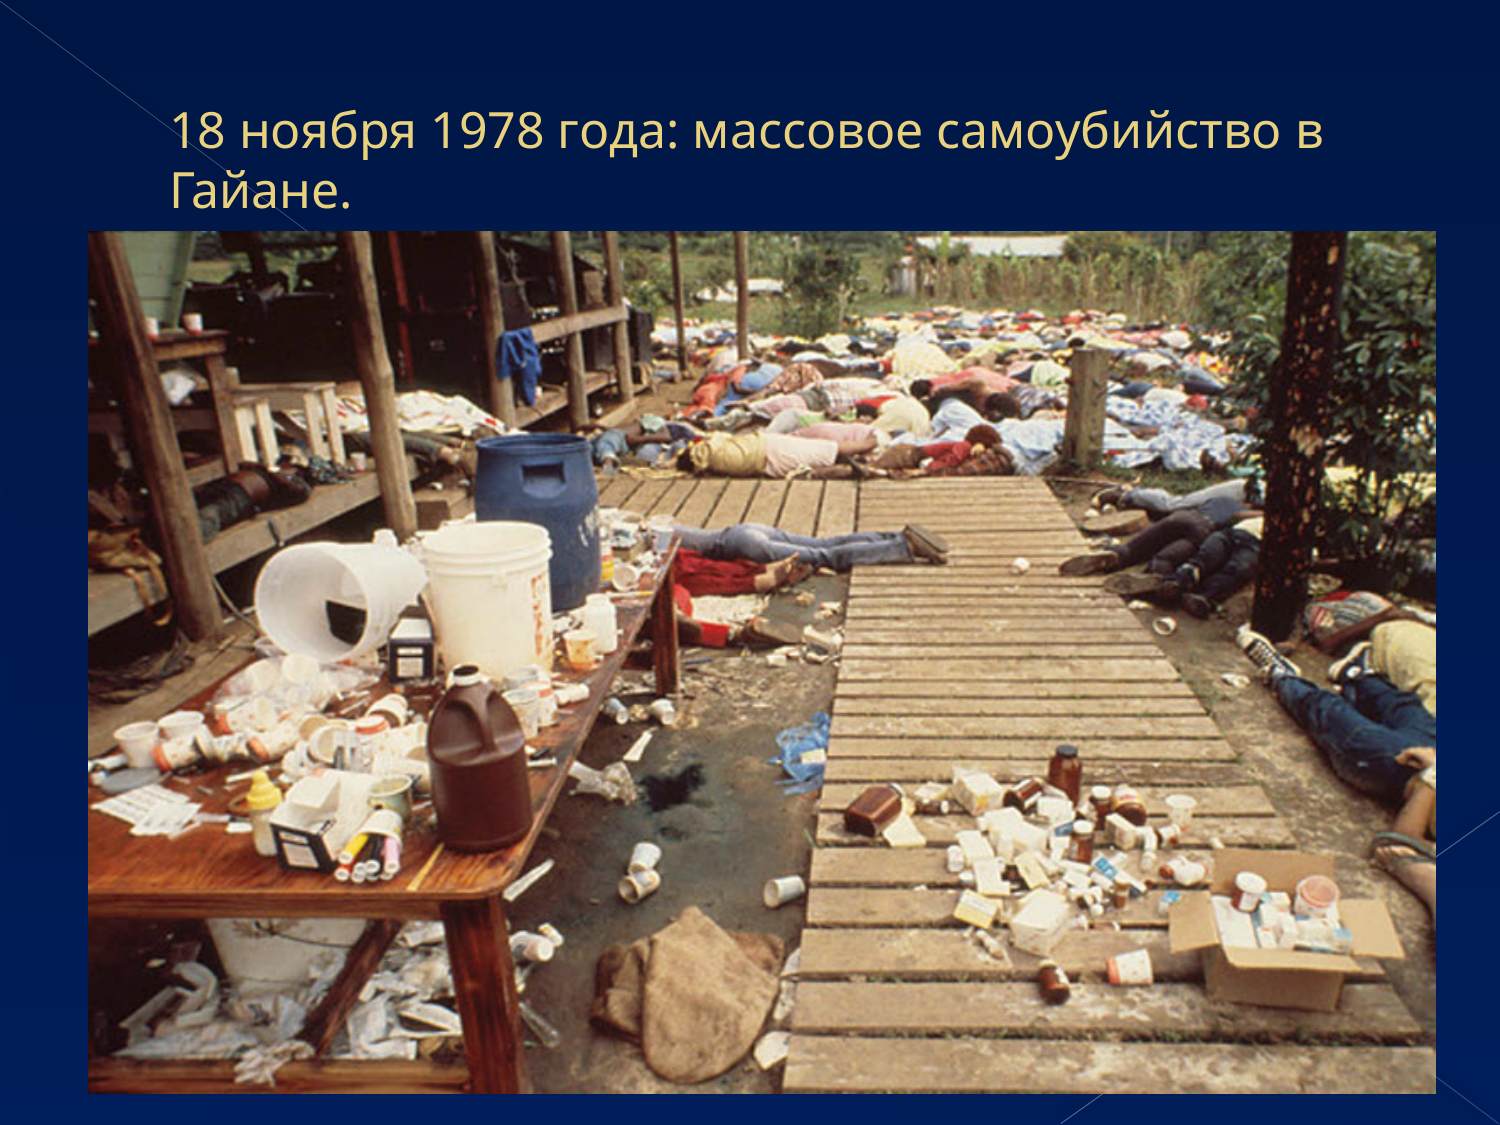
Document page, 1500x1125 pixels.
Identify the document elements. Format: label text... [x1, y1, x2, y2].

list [88, 231, 1436, 1095]
title 18 ноября 1978 года: массовое самоубийство в Гайане. [75, 43, 1425, 274]
